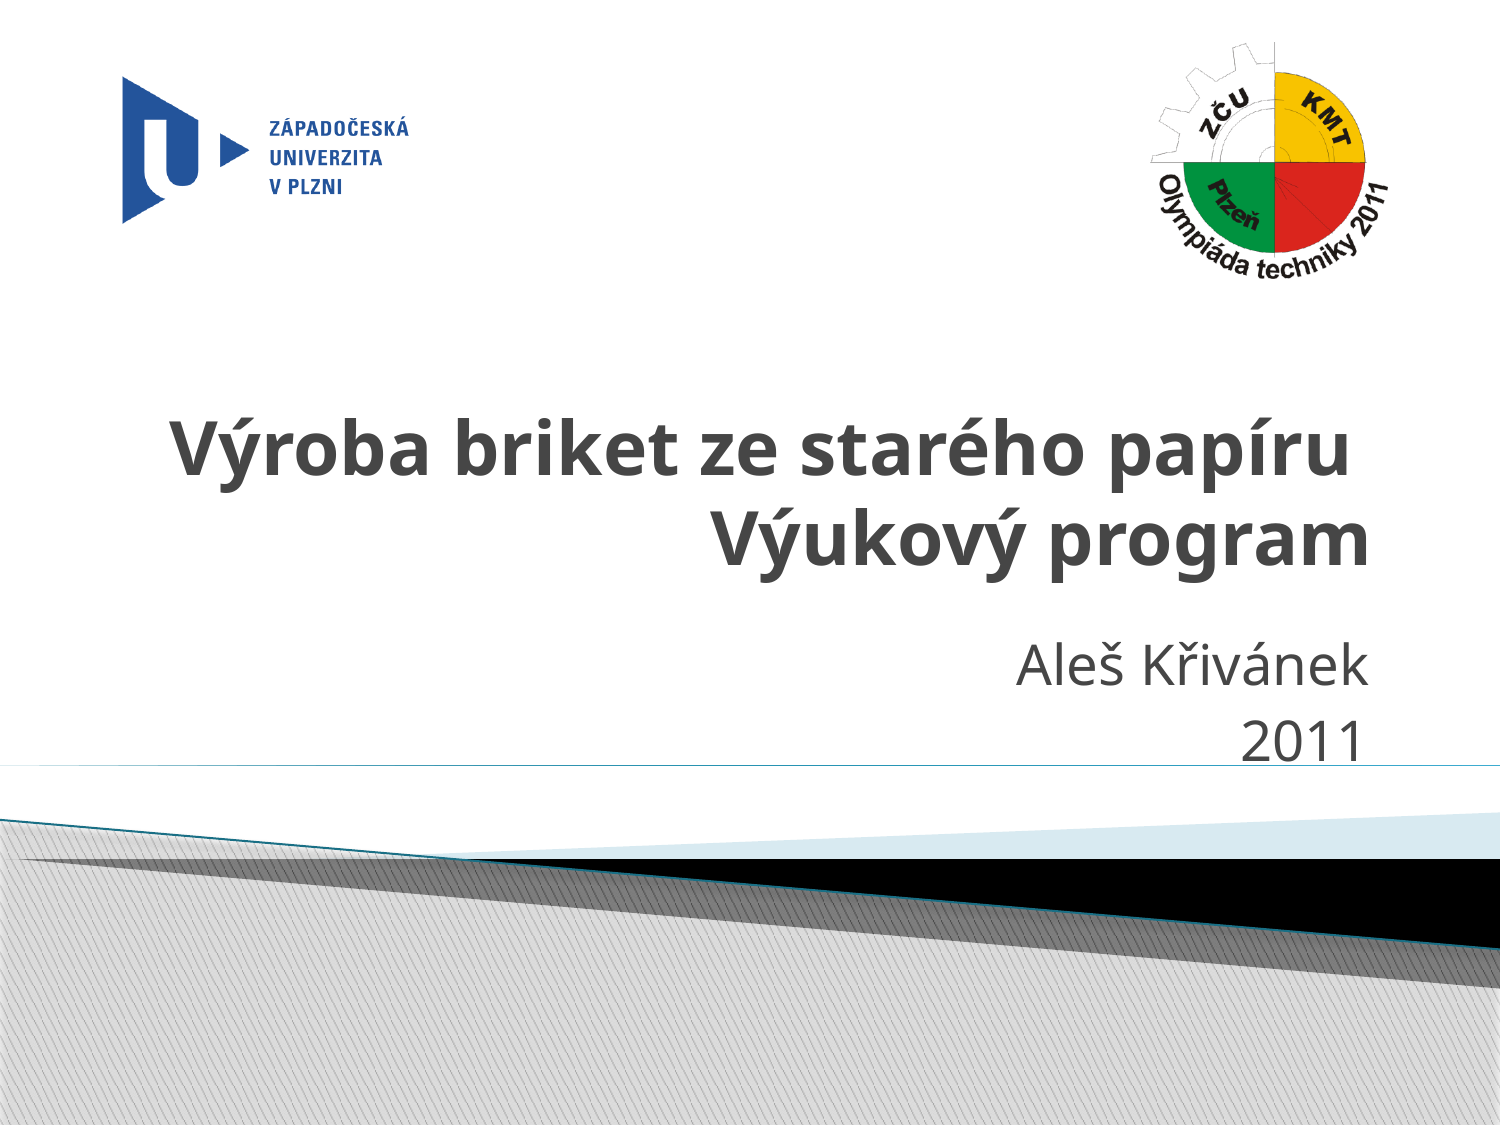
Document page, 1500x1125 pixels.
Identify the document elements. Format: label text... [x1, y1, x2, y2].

subtitle Aleš Křivánek 2011 [112, 621, 1388, 819]
title Výroba briket ze starého papíru Výukový program [112, 287, 1388, 588]
picture [5, 859, 1500, 989]
picture [88, 42, 480, 291]
picture [1150, 42, 1389, 280]
